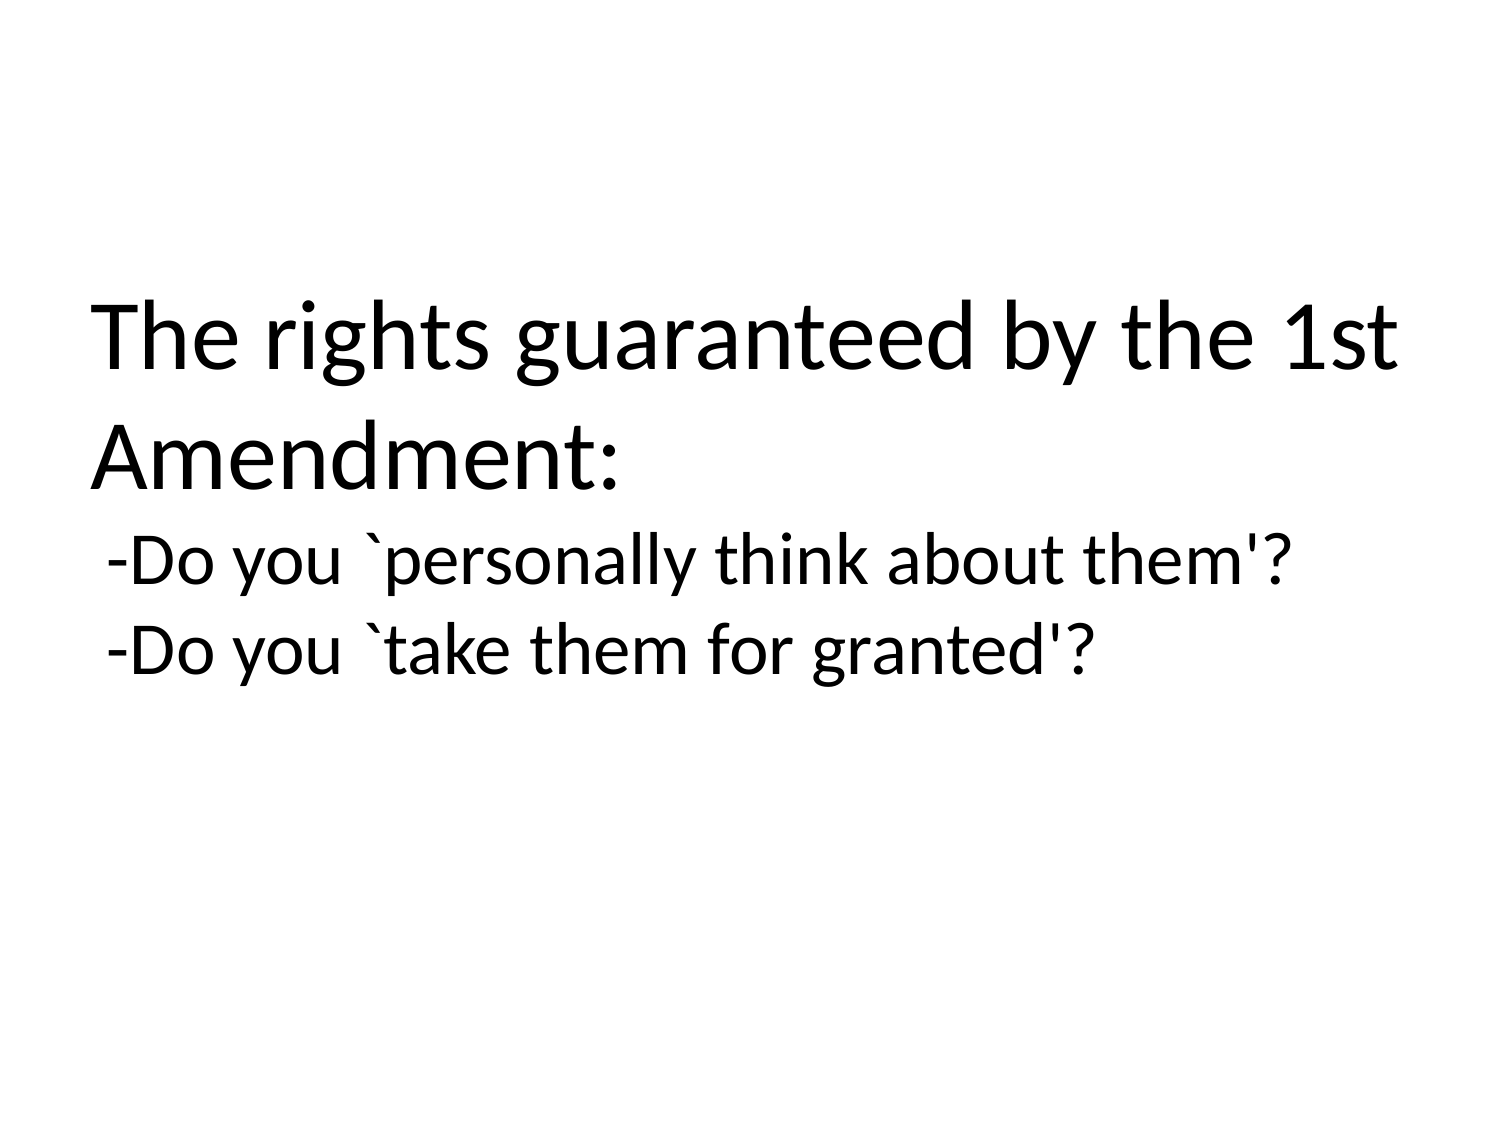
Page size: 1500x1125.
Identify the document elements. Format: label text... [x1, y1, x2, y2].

list The rights guaranteed by the 1st Amendment: -Do you `personally think about them'? -Do you `take them for granted'? [75, 262, 1425, 1005]
